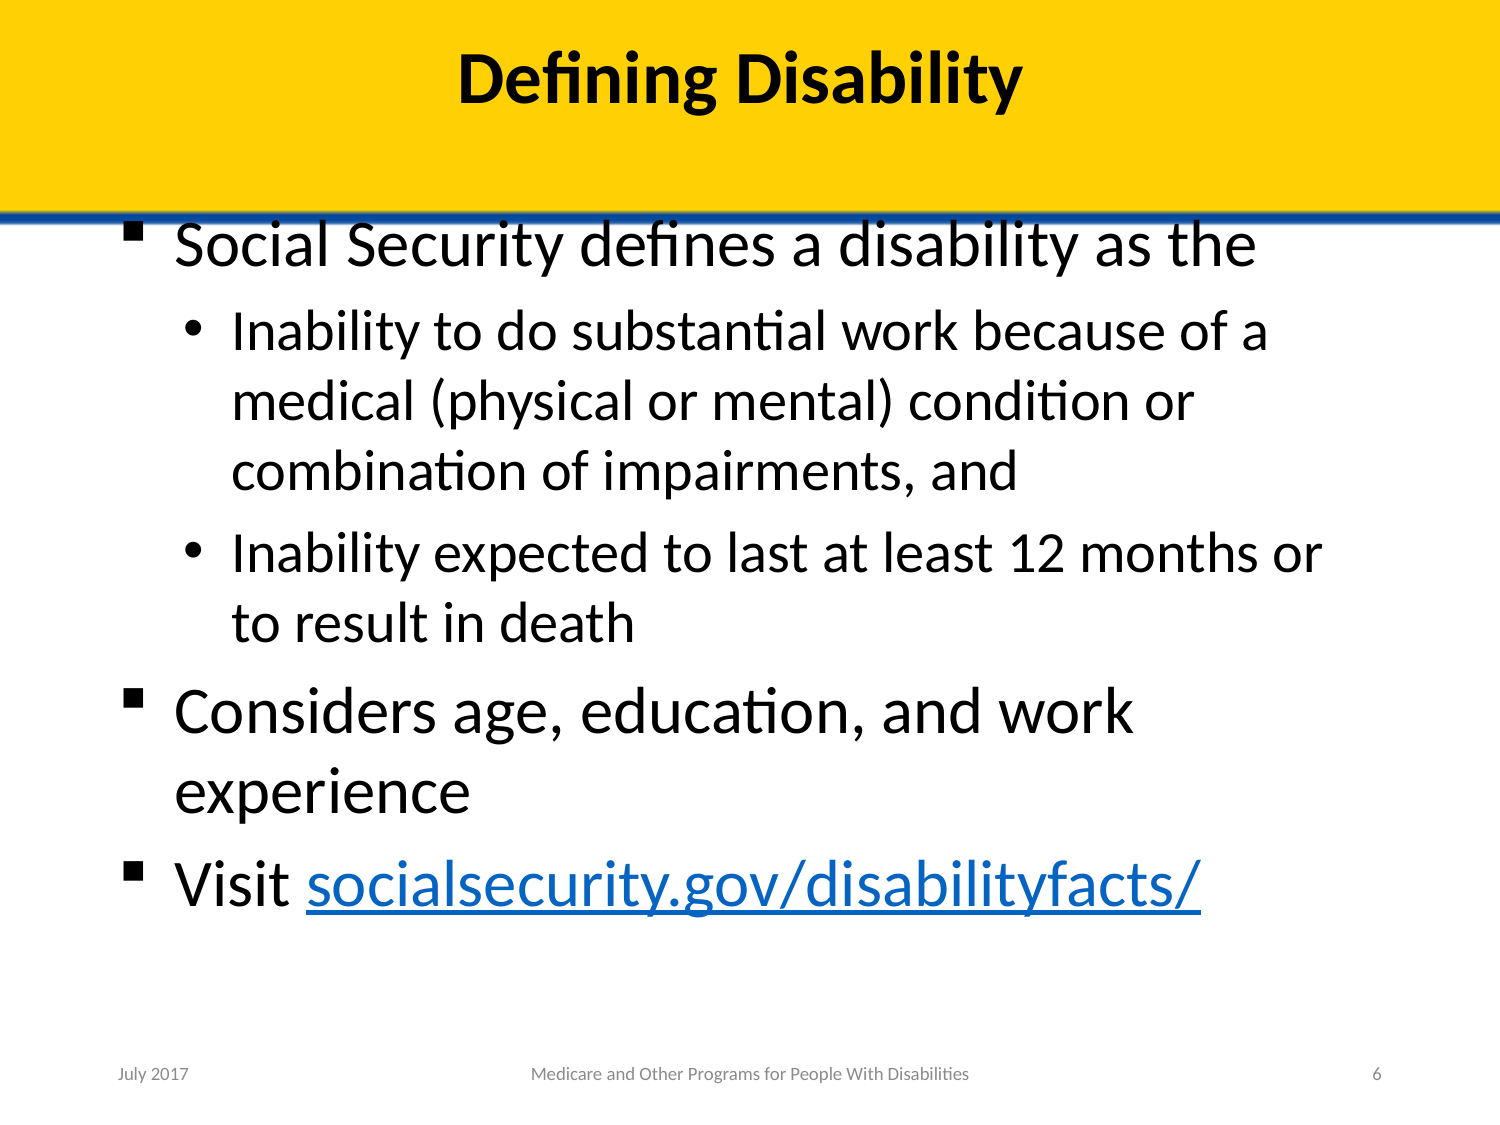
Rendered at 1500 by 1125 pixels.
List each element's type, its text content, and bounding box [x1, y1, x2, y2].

list Social Security defines a disability as the Inability to do substantial work because of a medical (physical or mental) condition or combination of impairments, and Inability expected to last at least 12 months or to result in death Considers age, education, and work experience Visit socialsecurity.gov/disabilityfacts/ [103, 192, 1397, 1014]
slide_number 6 [1059, 1042, 1397, 1103]
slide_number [103, 1042, 441, 1103]
title Defining Disability [103, 2, 1397, 156]
picture [0, 0, 1500, 1125]
footer Medicare and Other Programs for People With Disabilities [496, 1042, 1004, 1103]
